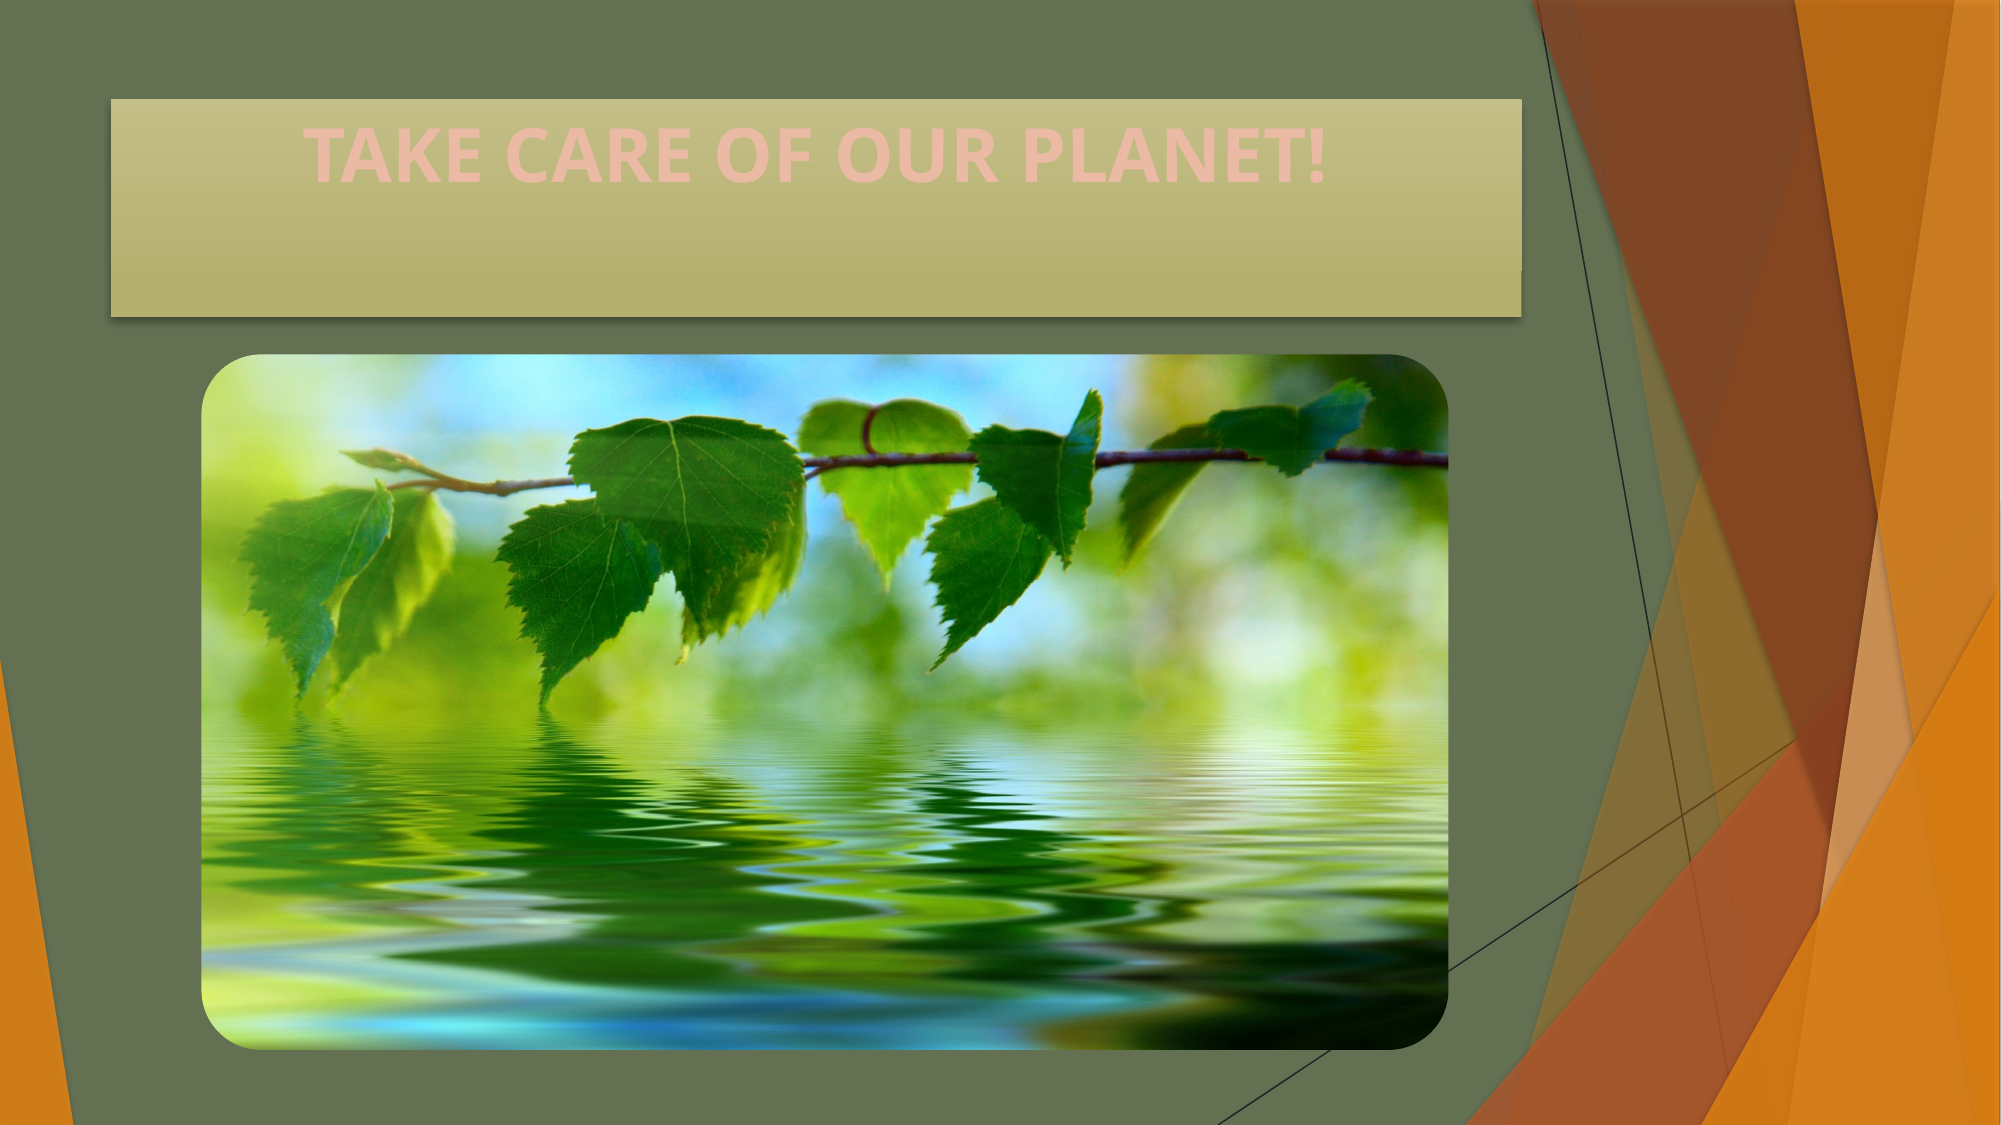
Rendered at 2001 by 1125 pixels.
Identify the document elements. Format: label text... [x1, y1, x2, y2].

title TAKE CARE OF OUR PLANET! [111, 99, 1522, 317]
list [200, 353, 1449, 1051]
